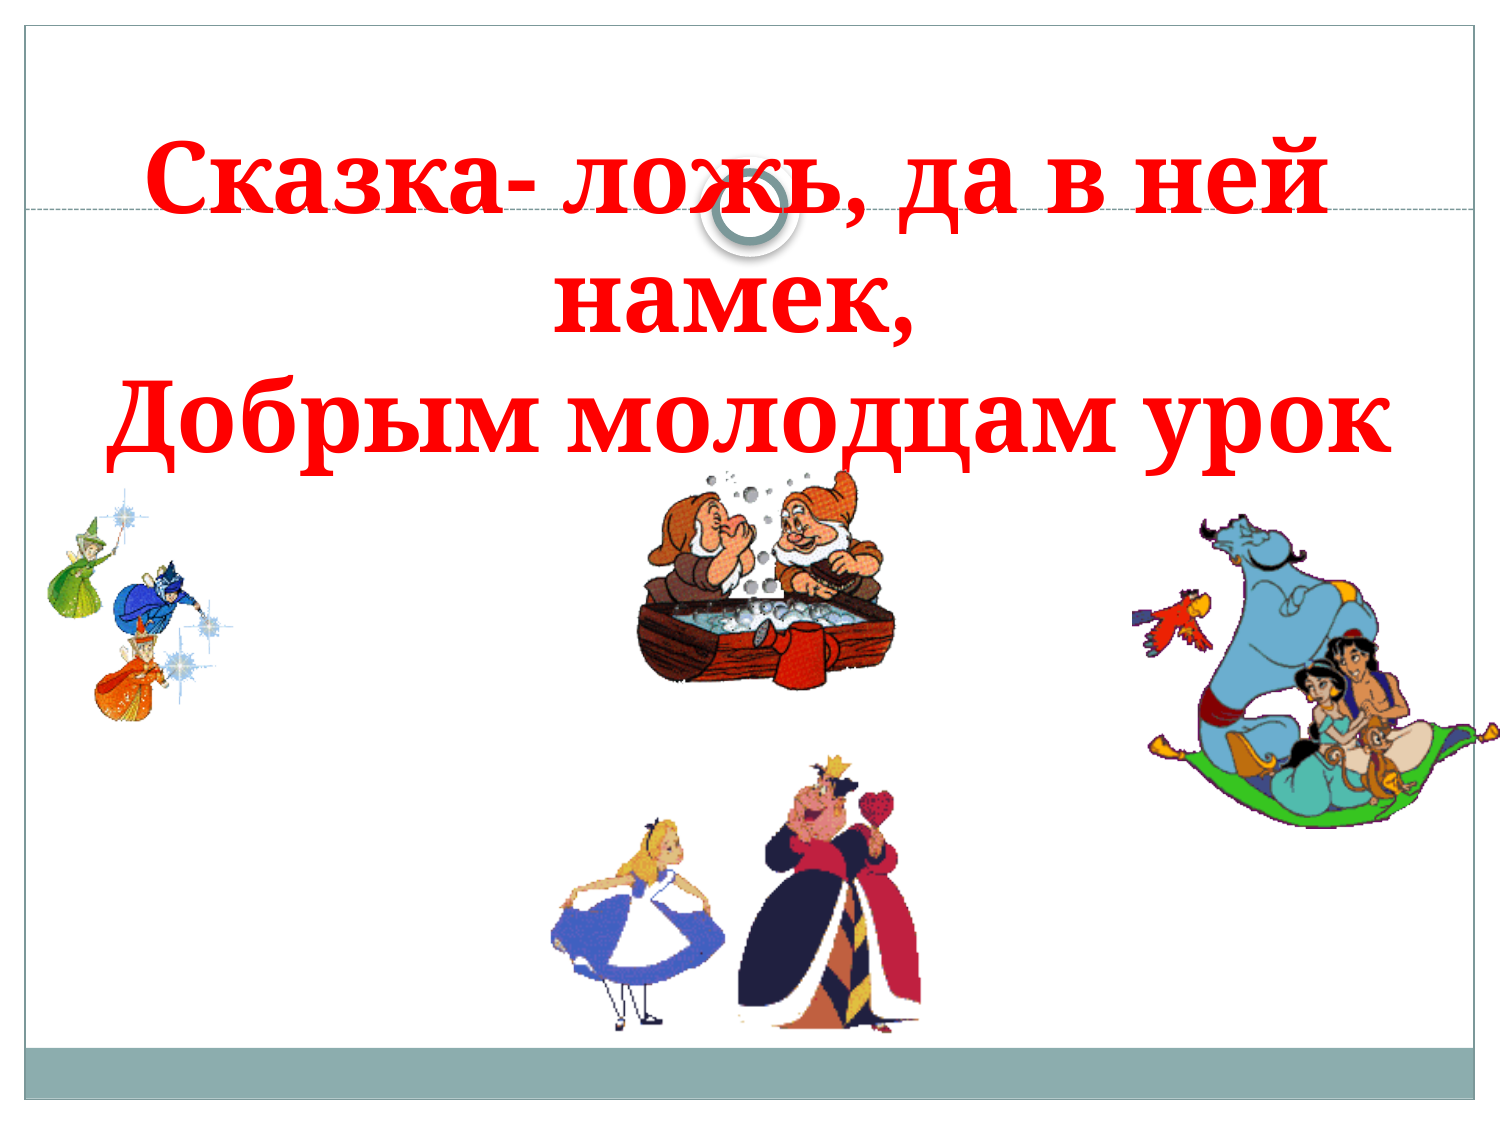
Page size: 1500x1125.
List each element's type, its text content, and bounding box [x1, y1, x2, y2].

title Сказка- ложь, да в ней намек, Добрым молодцам урок [49, 37, 1450, 481]
picture [1132, 503, 1500, 830]
picture [548, 751, 932, 1037]
picture [632, 468, 901, 694]
picture [34, 468, 262, 737]
